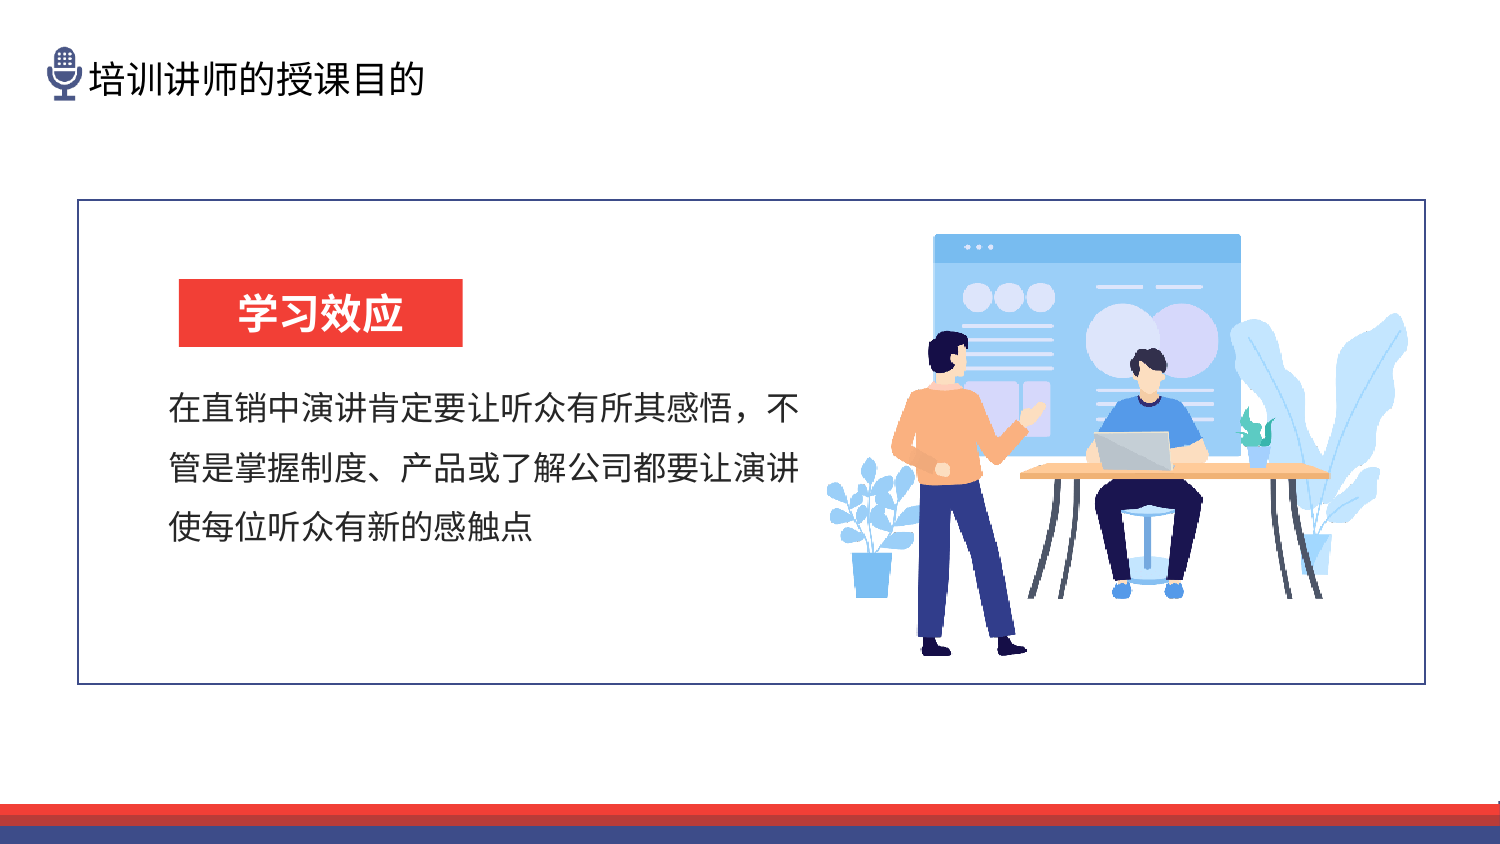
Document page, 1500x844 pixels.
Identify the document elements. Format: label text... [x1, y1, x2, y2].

picture [44, 44, 87, 101]
text_box 学习效应 [178, 278, 464, 348]
list 在直销中演讲肯定要让听众有所其感悟，不管是掌握制度、产品或了解公司都要让演讲使每位听众有新的感触点 [153, 359, 749, 566]
text_box [77, 199, 749, 685]
picture [0, 801, 1500, 844]
picture [749, 84, 1427, 761]
